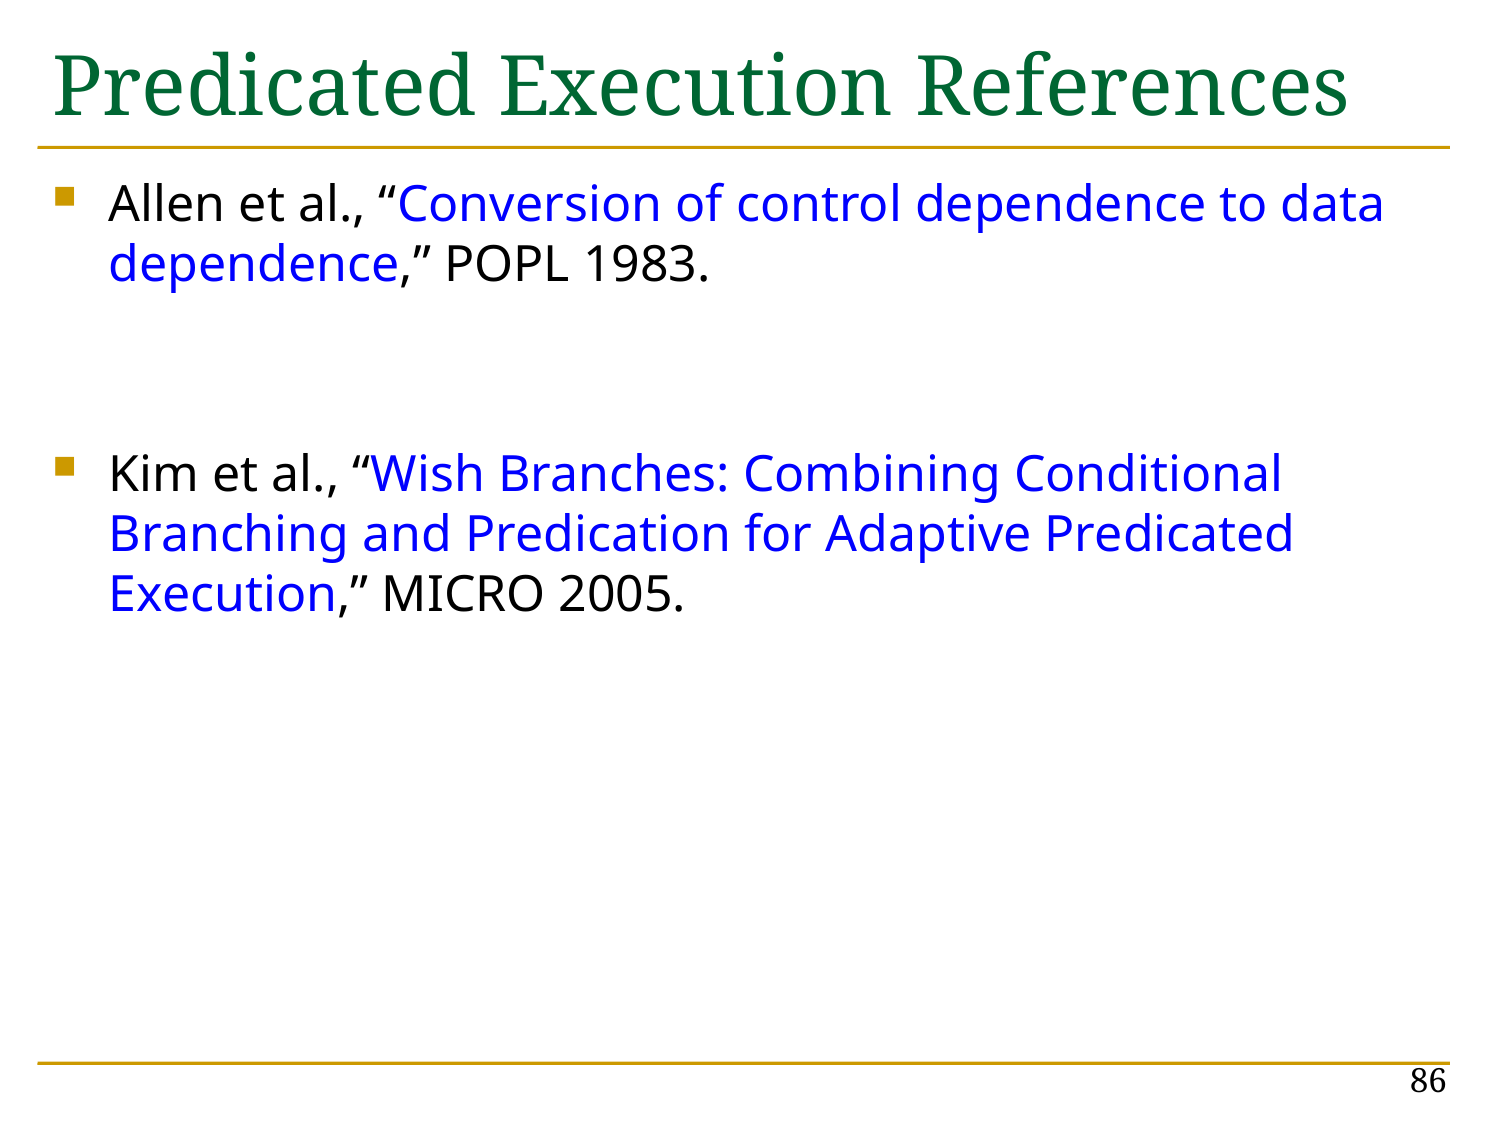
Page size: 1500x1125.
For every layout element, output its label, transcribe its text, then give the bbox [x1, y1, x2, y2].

title Predicated Execution References [37, 24, 1450, 163]
slide_number 86 [1111, 1036, 1462, 1112]
list Allen et al., “Conversion of control dependence to data dependence,” POPL 1983. Kim et al., “Wish Branches: Combining Conditional Branching and Predication for Adaptive Predicated Execution,” MICRO 2005. [37, 163, 1450, 1016]
